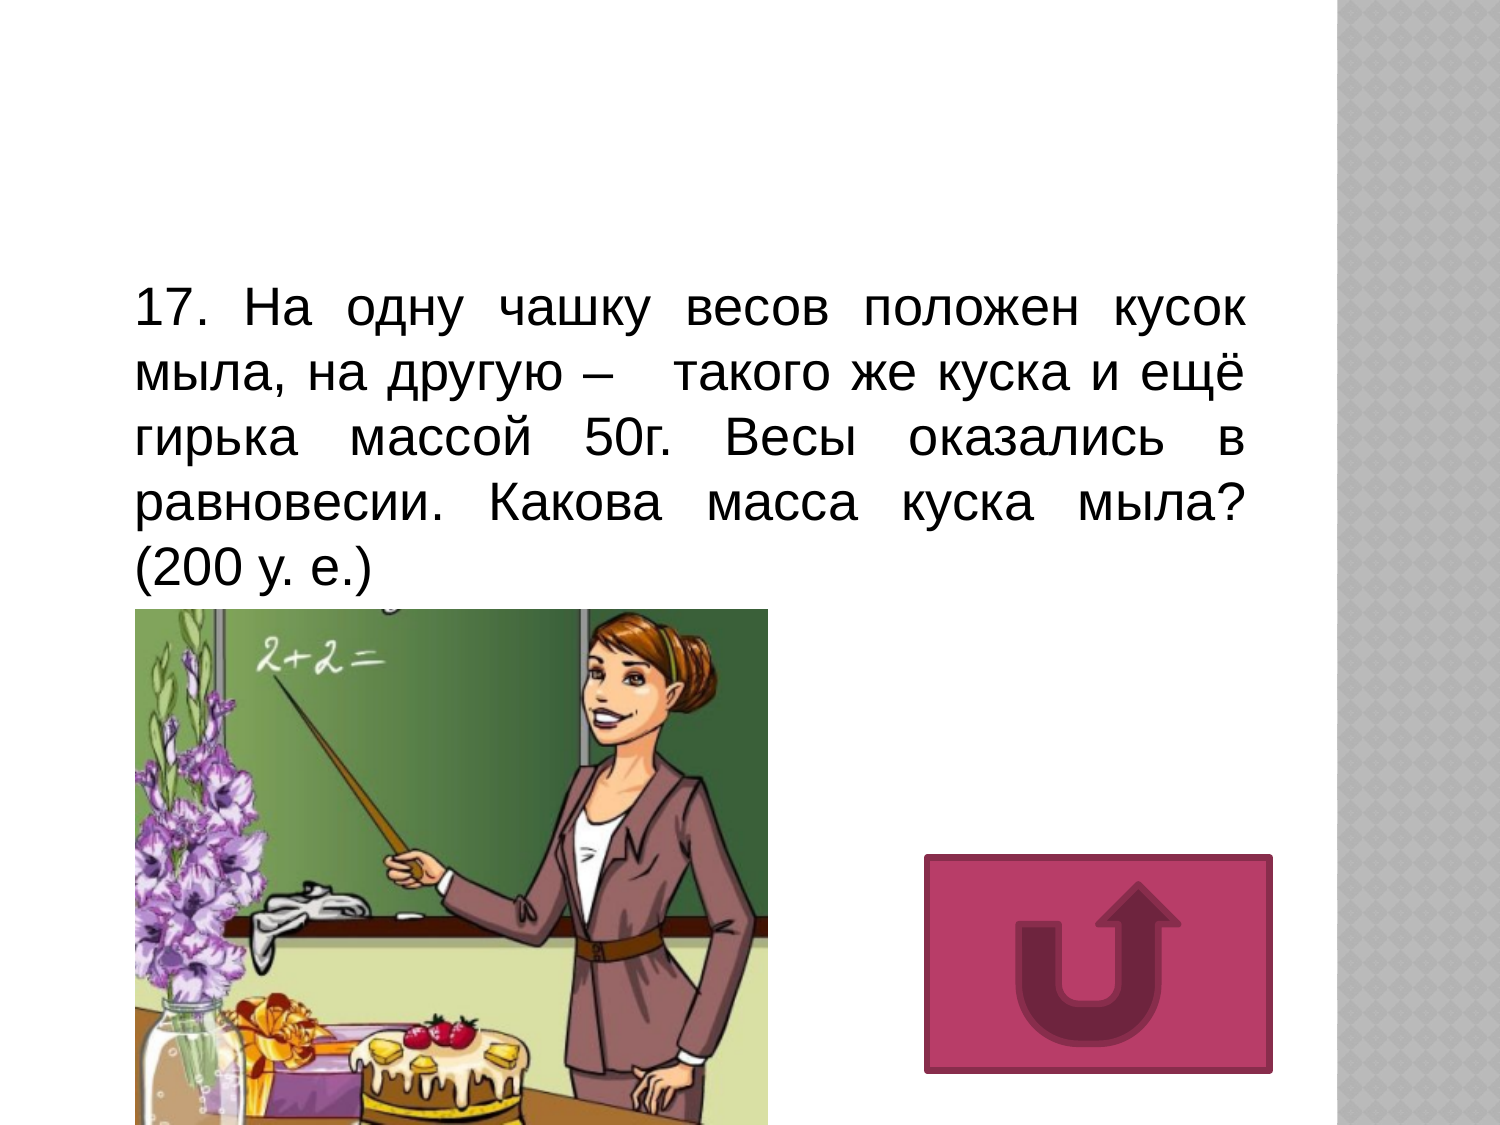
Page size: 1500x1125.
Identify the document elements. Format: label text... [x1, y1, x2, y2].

list 17. На одну чашку весов положен кусок мыла, на другую – такого же куска и ещё гирька массой 50г. Весы оказались в равновесии. Какова масса куска мыла? (200 у. е.) [75, 264, 1263, 1059]
text_box [924, 854, 1273, 1074]
picture [135, 608, 768, 1125]
